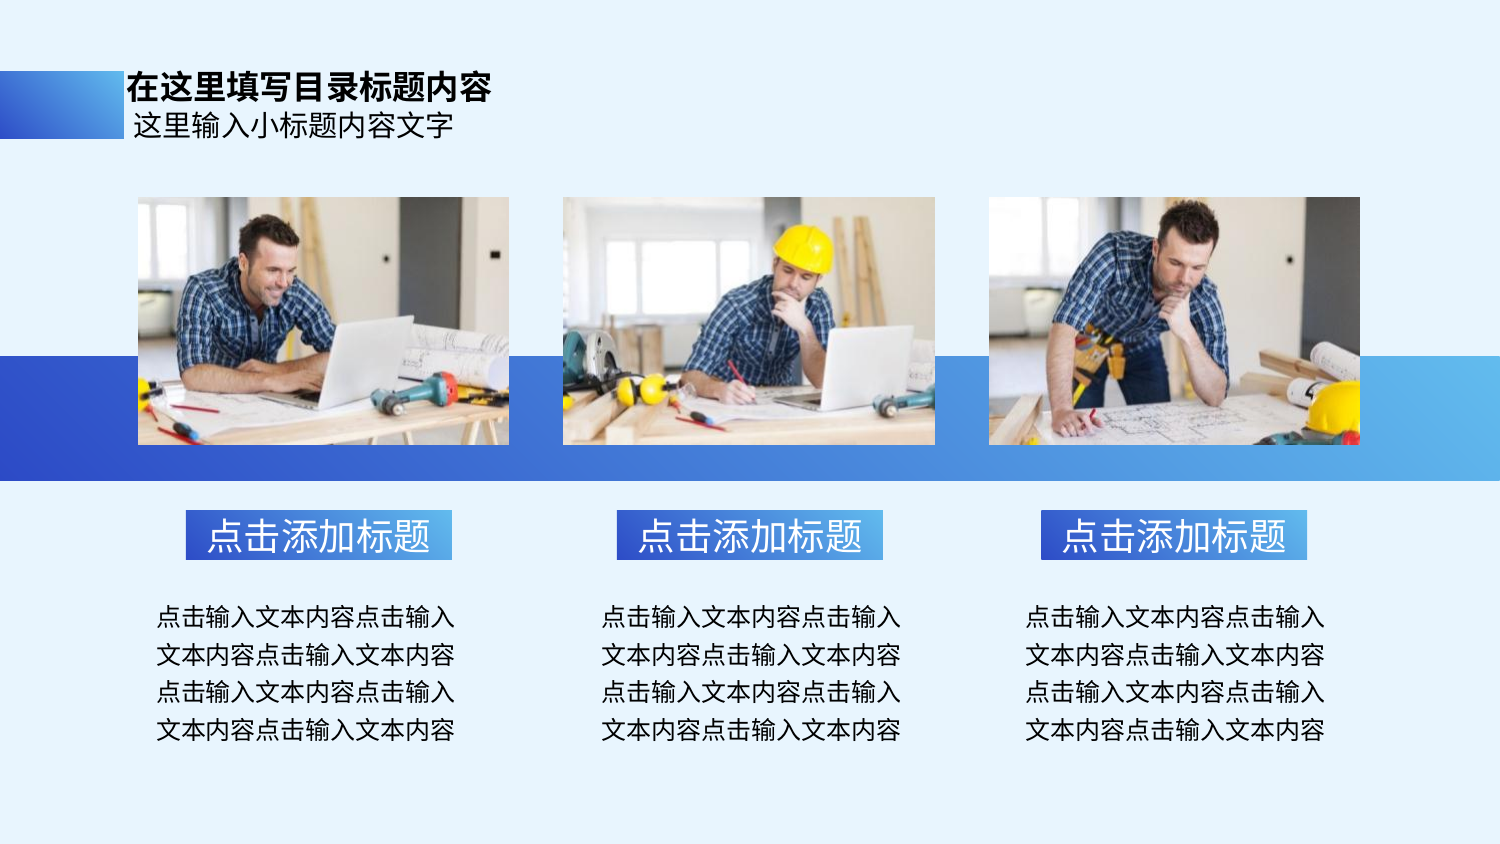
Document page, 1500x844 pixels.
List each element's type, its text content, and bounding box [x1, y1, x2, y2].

text_box 点击输入文本内容点击输入文本内容点击输入文本内容点击输入文本内容点击输入文本内容点击输入文本内容 [586, 587, 917, 752]
text_box 点击添加标题 [615, 508, 885, 562]
picture [138, 197, 510, 445]
text_box [0, 69, 118, 140]
text_box 点击输入文本内容点击输入文本内容点击输入文本内容点击输入文本内容点击输入文本内容点击输入文本内容 [1010, 587, 1341, 752]
picture [563, 197, 935, 445]
text_box 这里输入小标题内容文字 [118, 99, 471, 150]
text_box 点击添加标题 [1039, 508, 1309, 562]
picture [988, 197, 1360, 445]
text_box 点击输入文本内容点击输入文本内容点击输入文本内容点击输入文本内容点击输入文本内容点击输入文本内容 [138, 587, 474, 752]
text_box 在这里填写目录标题内容 [112, 59, 538, 114]
text_box 点击添加标题 [184, 508, 454, 562]
text_box [0, 355, 1500, 483]
